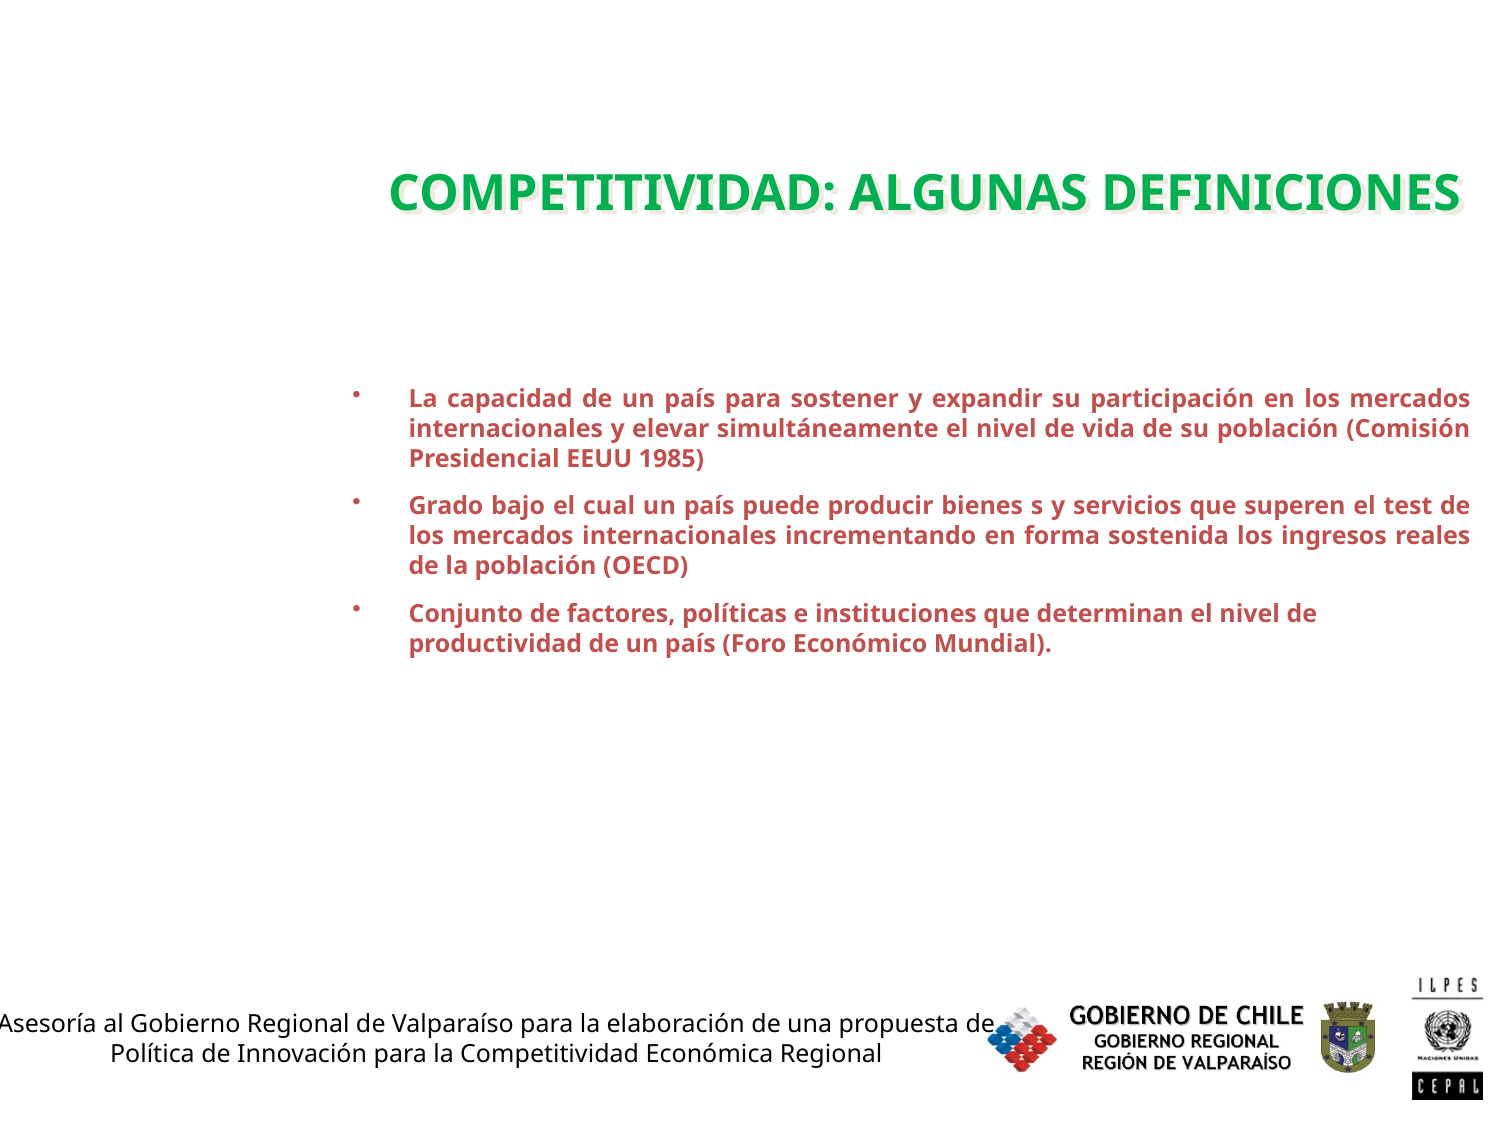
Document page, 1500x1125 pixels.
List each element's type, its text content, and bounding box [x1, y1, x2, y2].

text_box Asesoría al Gobierno Regional de Valparaíso para la elaboración de una propuesta de Política de Innovación para la Competitividad Económica Regional [0, 1000, 970, 1075]
text_box La capacidad de un país para sostener y expandir su participación en los mercados internacionales y elevar simultáneamente el nivel de vida de su población (Comisión Presidencial EEUU 1985) Grado bajo el cual un país puede producir bienes s y servicios que superen el test de los mercados internacionales incrementando en forma sostenida los ingresos reales de la población (OECD) Conjunto de factores, políticas e instituciones que determinan el nivel de productividad de un país (Foro Económico Mundial). [337, 375, 1488, 800]
text_box COMPETITIVIDAD: ALGUNAS DEFINICIONES [350, 160, 1500, 338]
picture [1412, 974, 1483, 1101]
picture [972, 999, 1388, 1080]
text_box [0, 937, 1500, 1125]
